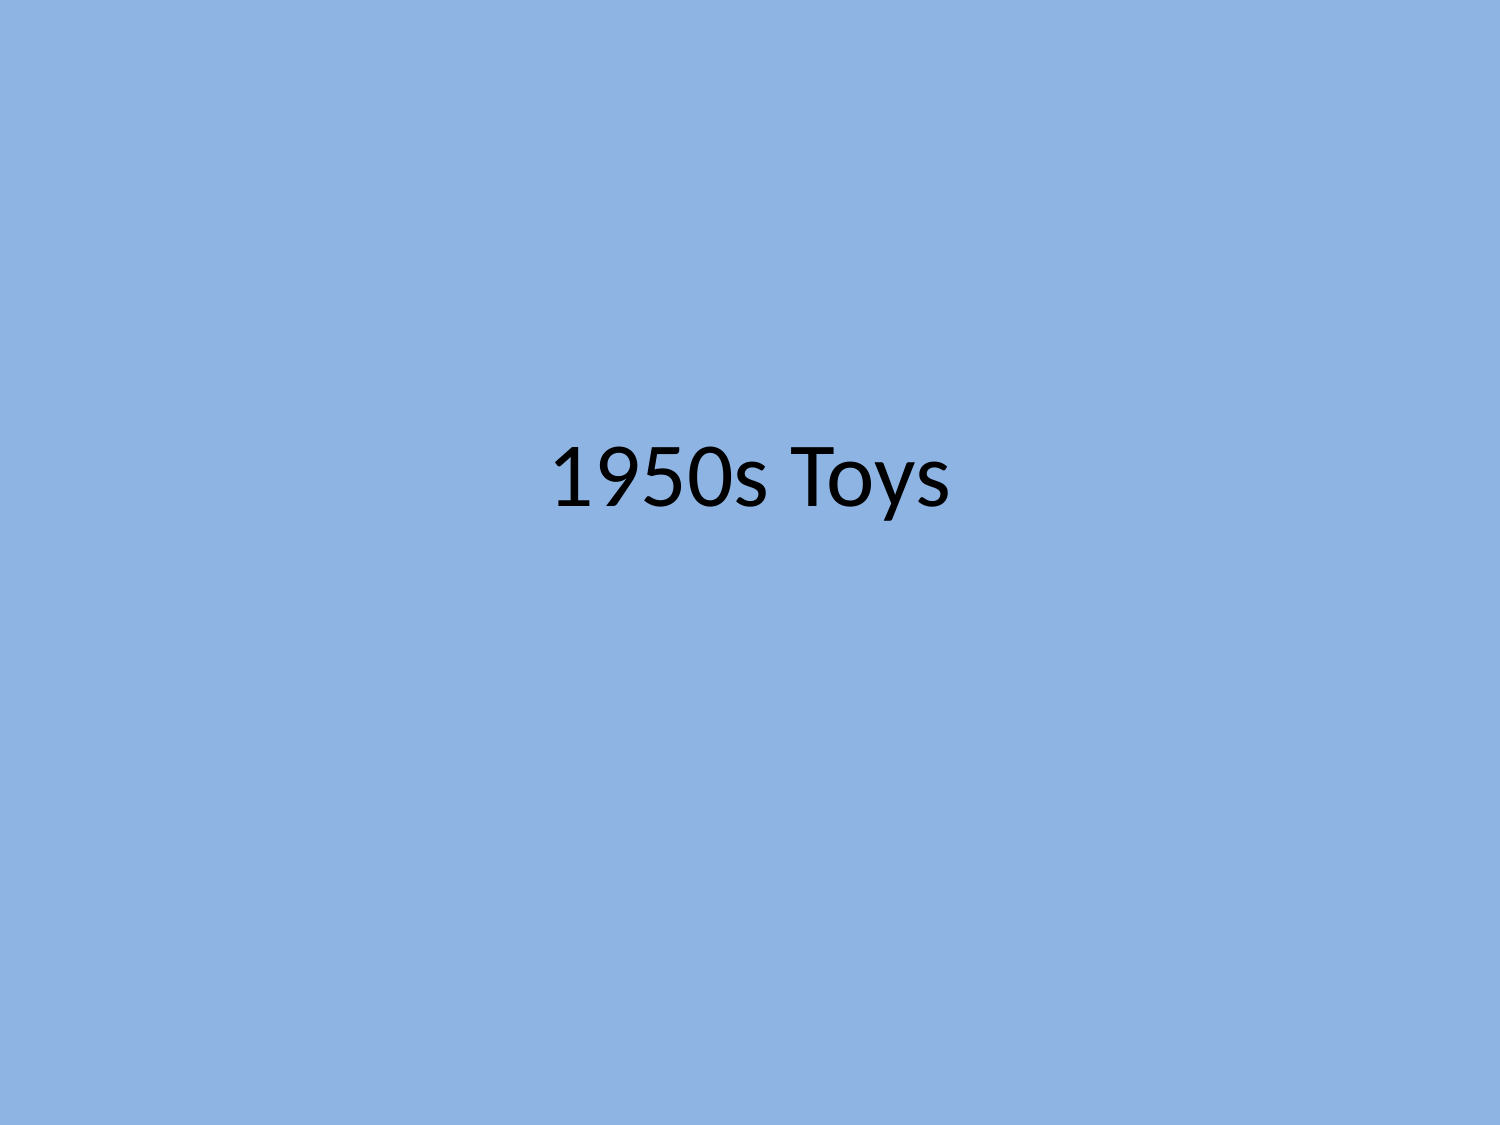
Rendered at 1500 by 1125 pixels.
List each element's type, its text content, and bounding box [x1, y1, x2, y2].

title 1950s Toys [112, 349, 1388, 591]
